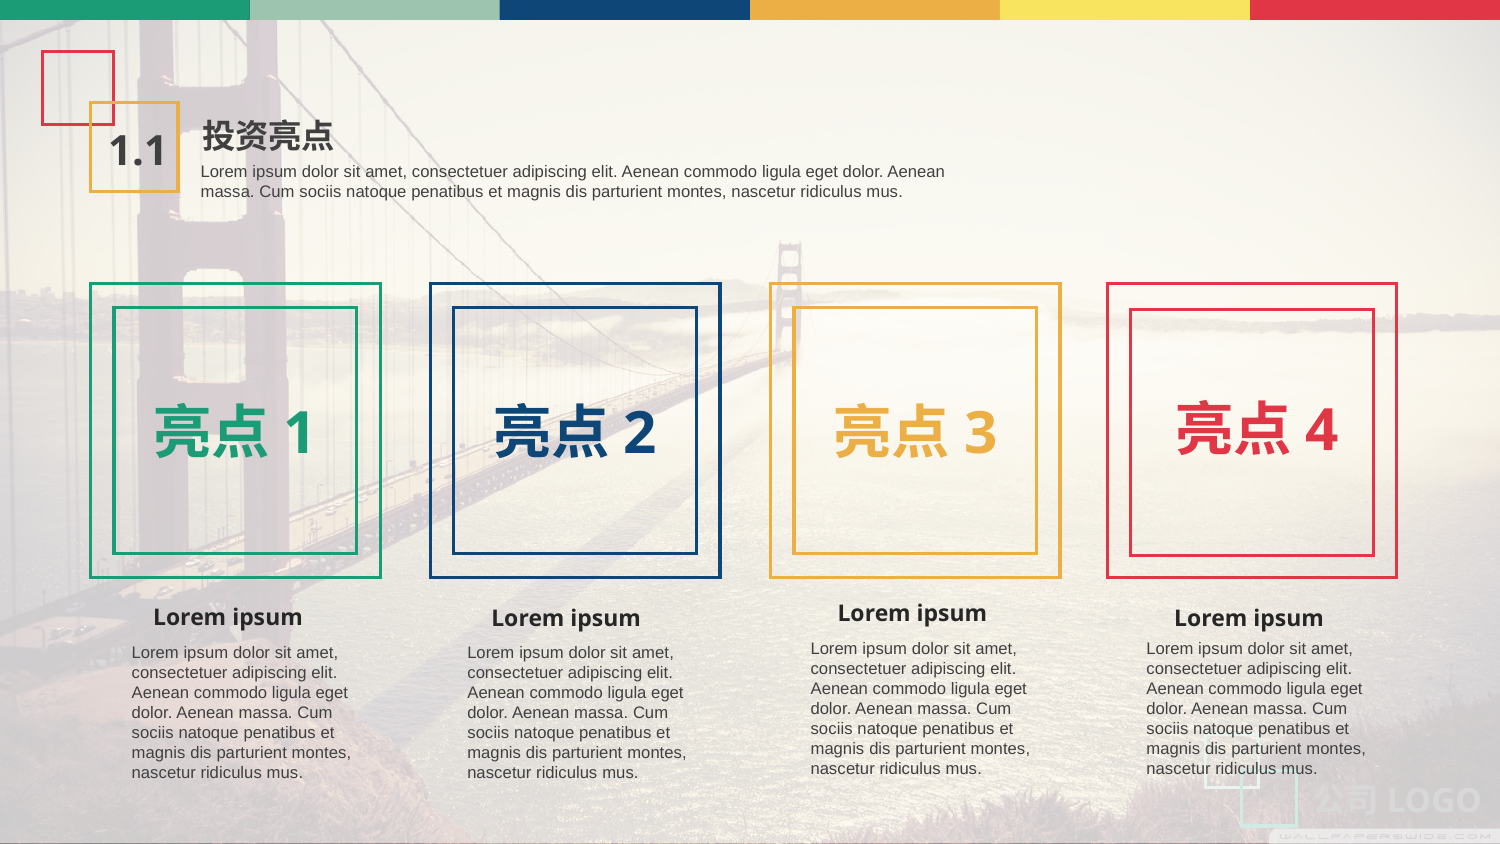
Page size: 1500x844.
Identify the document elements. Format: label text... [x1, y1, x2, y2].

text_box Lorem ipsum dolor sit amet, consectetuer adipiscing elit. Aenean commodo ligula eget dolor. Aenean massa. Cum sociis natoque penatibus et magnis dis parturient montes, nascetur ridiculus mus. [185, 153, 972, 209]
text_box Lorem ipsum dolor sit amet, consectetuer adipiscing elit. Aenean commodo ligula eget dolor. Aenean massa. Cum sociis natoque penatibus et magnis dis parturient montes, nascetur ridiculus mus. [116, 634, 382, 789]
text_box [770, 283, 1061, 578]
text_box Lorem ipsum [822, 591, 1008, 634]
text_box Lorem ipsum [1159, 595, 1345, 638]
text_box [41, 51, 179, 192]
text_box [90, 283, 381, 578]
text_box [793, 307, 1037, 554]
text_box 投资亮点 [187, 108, 351, 153]
text_box Lorem ipsum [476, 596, 662, 639]
text_box Lorem ipsum [138, 595, 324, 638]
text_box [430, 283, 721, 578]
text_box [1107, 283, 1397, 578]
text_box Lorem ipsum dolor sit amet, consectetuer adipiscing elit. Aenean commodo ligula eget dolor. Aenean massa. Cum sociis natoque penatibus et magnis dis parturient montes, nascetur ridiculus mus. [1131, 630, 1397, 785]
text_box [1130, 309, 1374, 556]
text_box Lorem ipsum dolor sit amet, consectetuer adipiscing elit. Aenean commodo ligula eget dolor. Aenean massa. Cum sociis natoque penatibus et magnis dis parturient montes, nascetur ridiculus mus. [452, 634, 718, 789]
text_box Lorem ipsum dolor sit amet, consectetuer adipiscing elit. Aenean commodo ligula eget dolor. Aenean massa. Cum sociis natoque penatibus et magnis dis parturient montes, nascetur ridiculus mus. [795, 630, 1061, 785]
